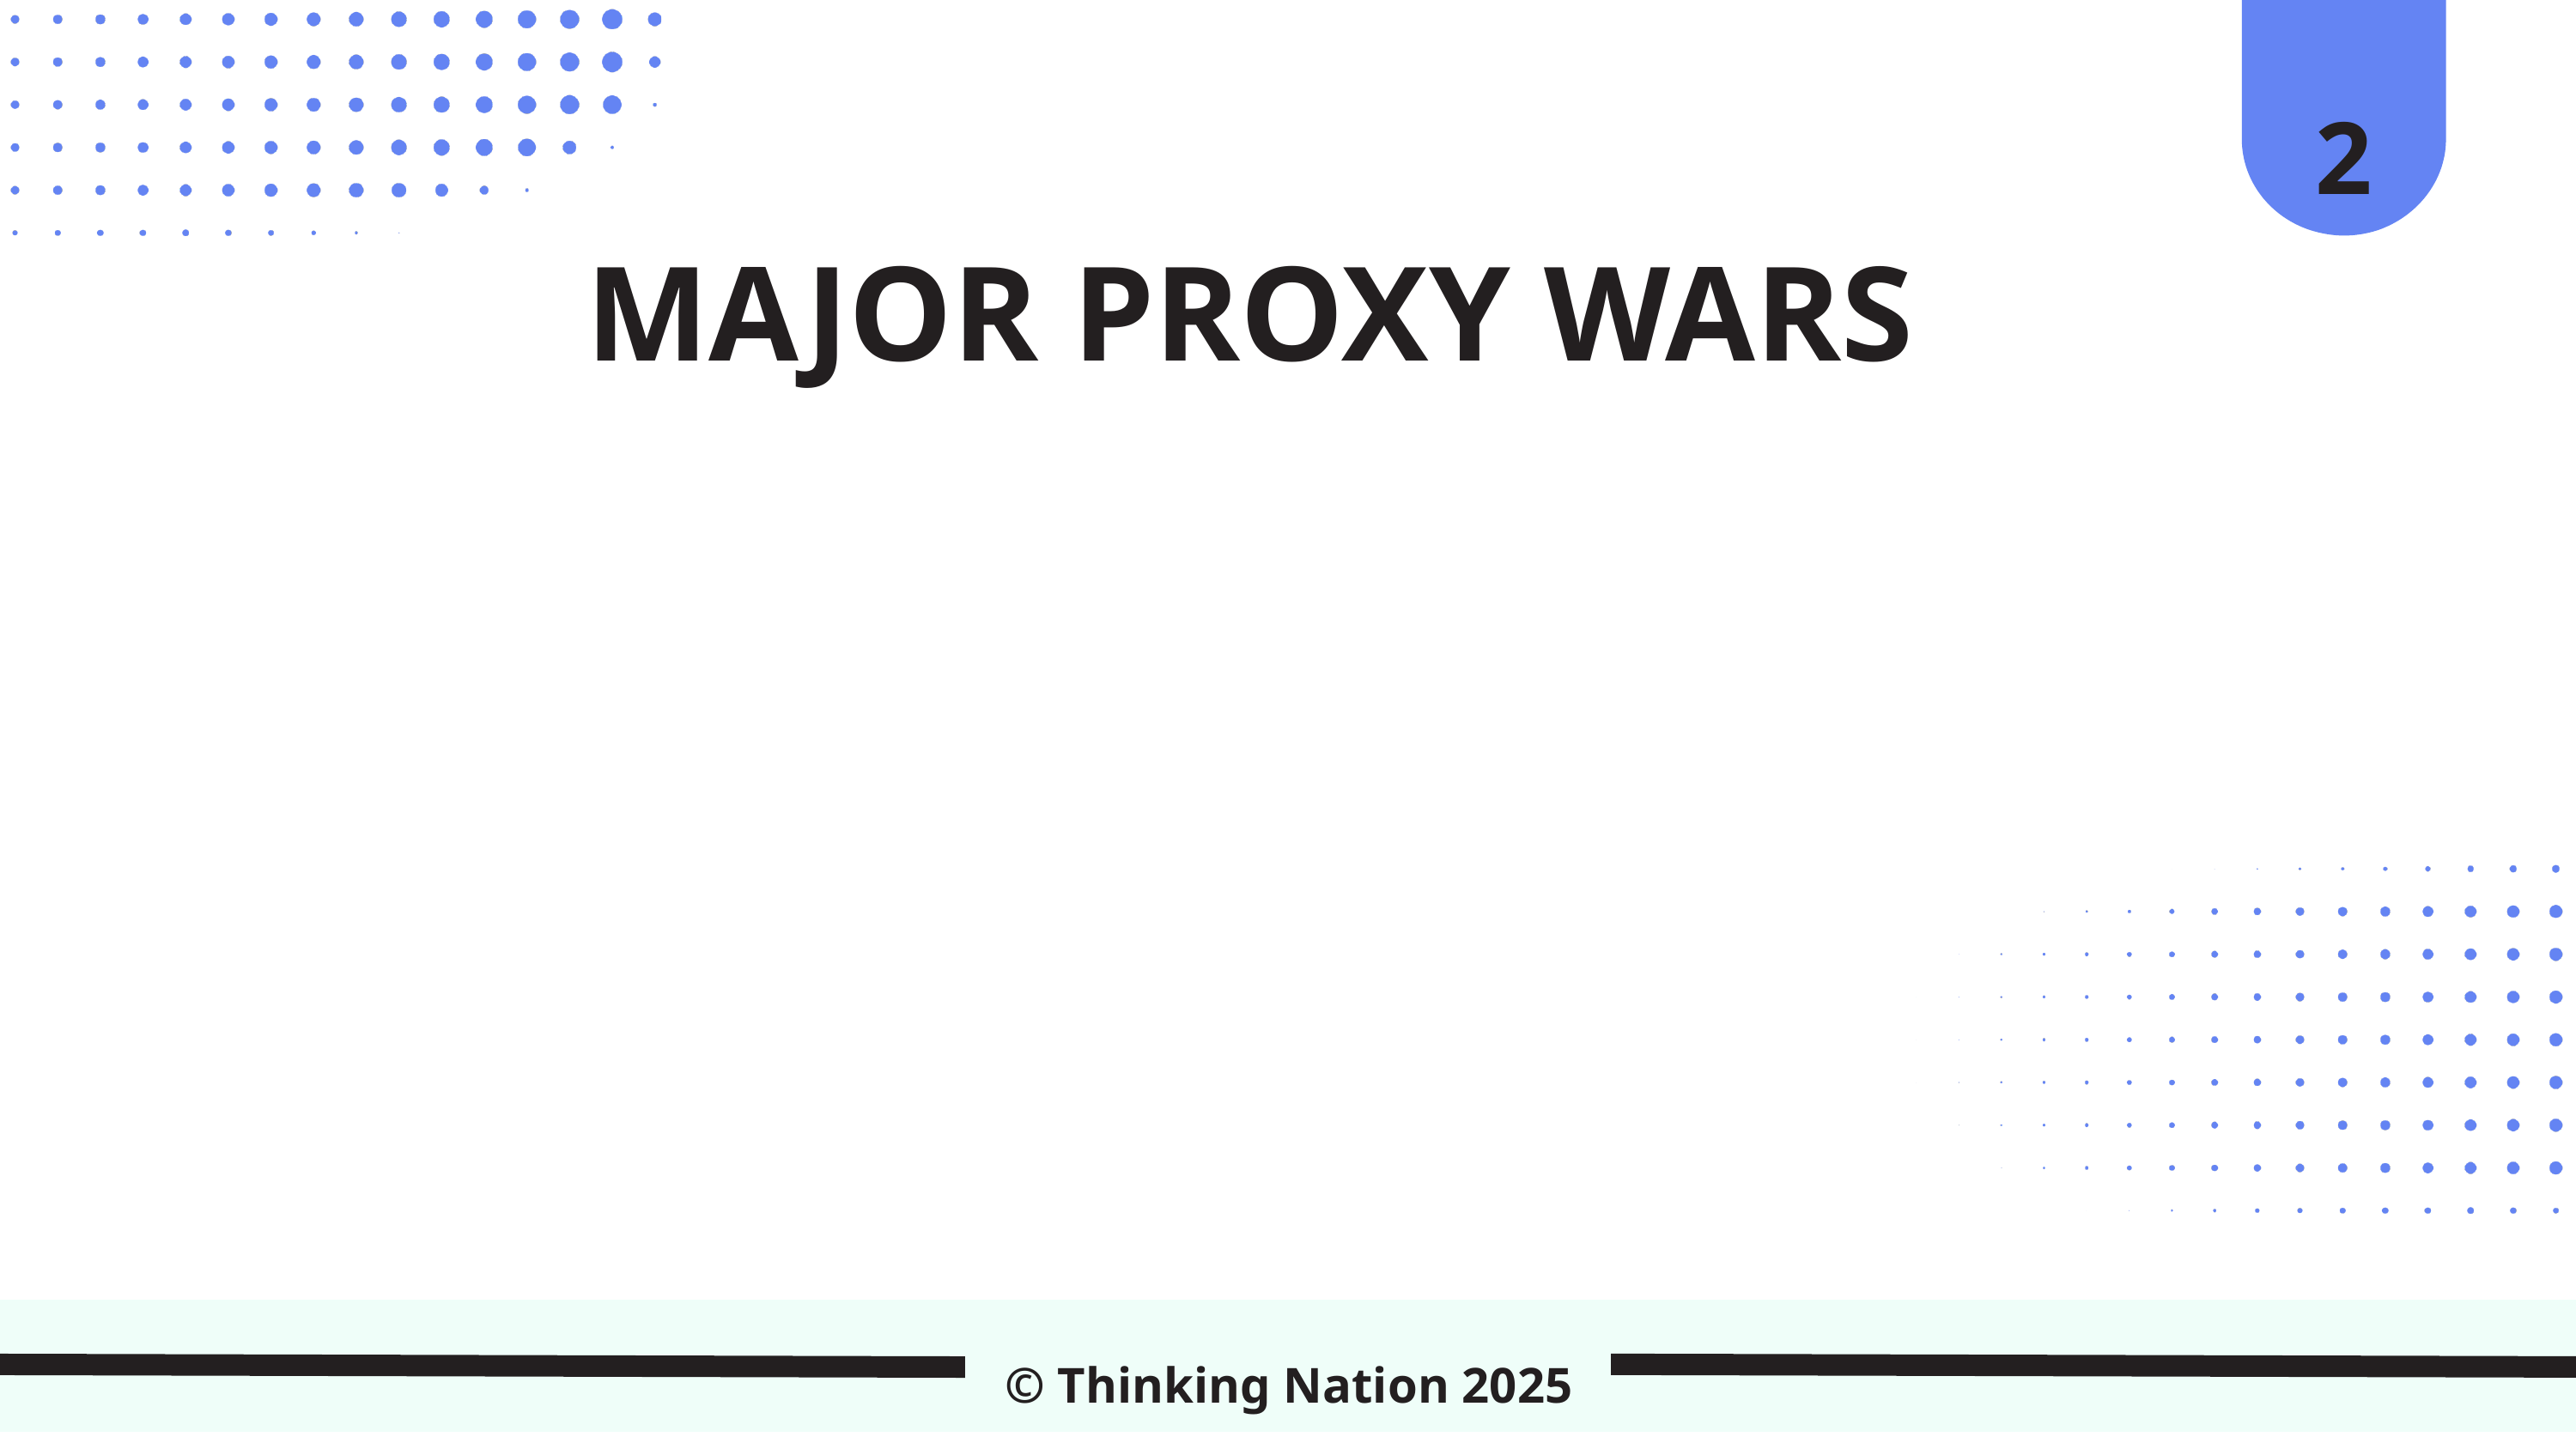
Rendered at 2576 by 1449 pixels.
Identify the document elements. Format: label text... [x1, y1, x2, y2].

text_box [0, 0, 662, 237]
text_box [0, 1299, 2576, 1433]
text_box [2233, 0, 2455, 236]
text_box MAJOR PROXY WARS [338, 167, 2196, 387]
text_box [1916, 864, 2576, 1215]
